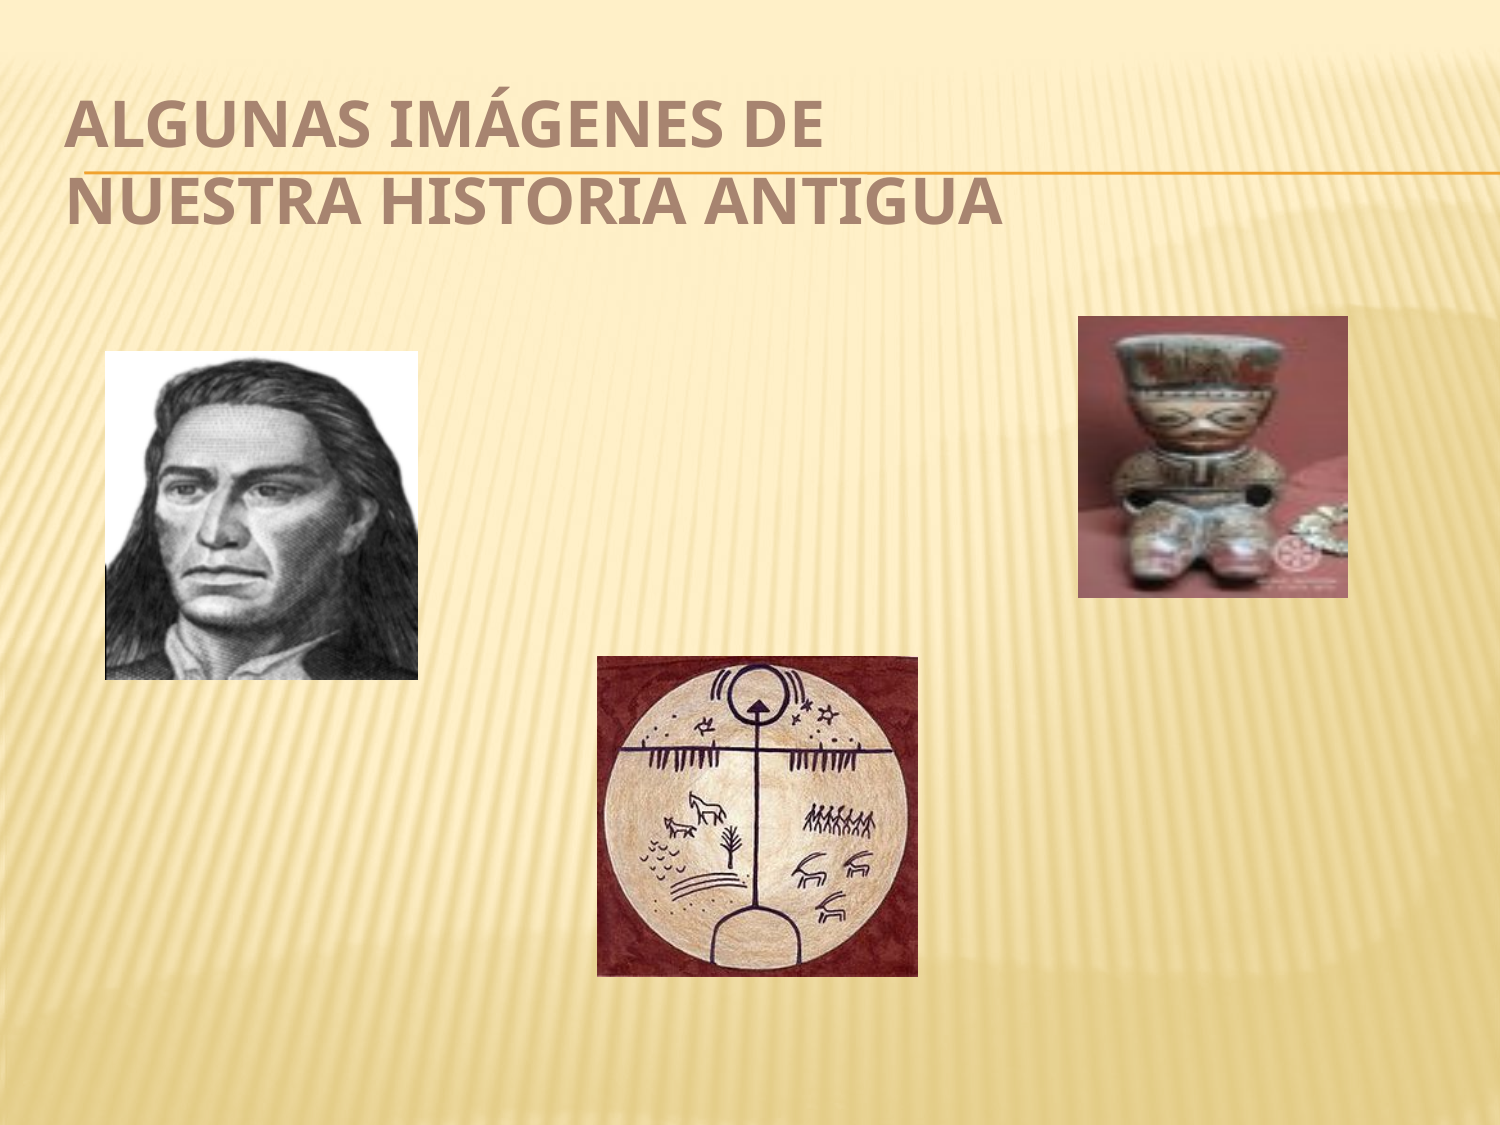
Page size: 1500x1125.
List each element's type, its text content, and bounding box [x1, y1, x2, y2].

title Algunas imágenes de nuestra historia antigua [50, 75, 1475, 247]
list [105, 351, 419, 680]
picture [1077, 316, 1348, 598]
picture [597, 655, 919, 977]
